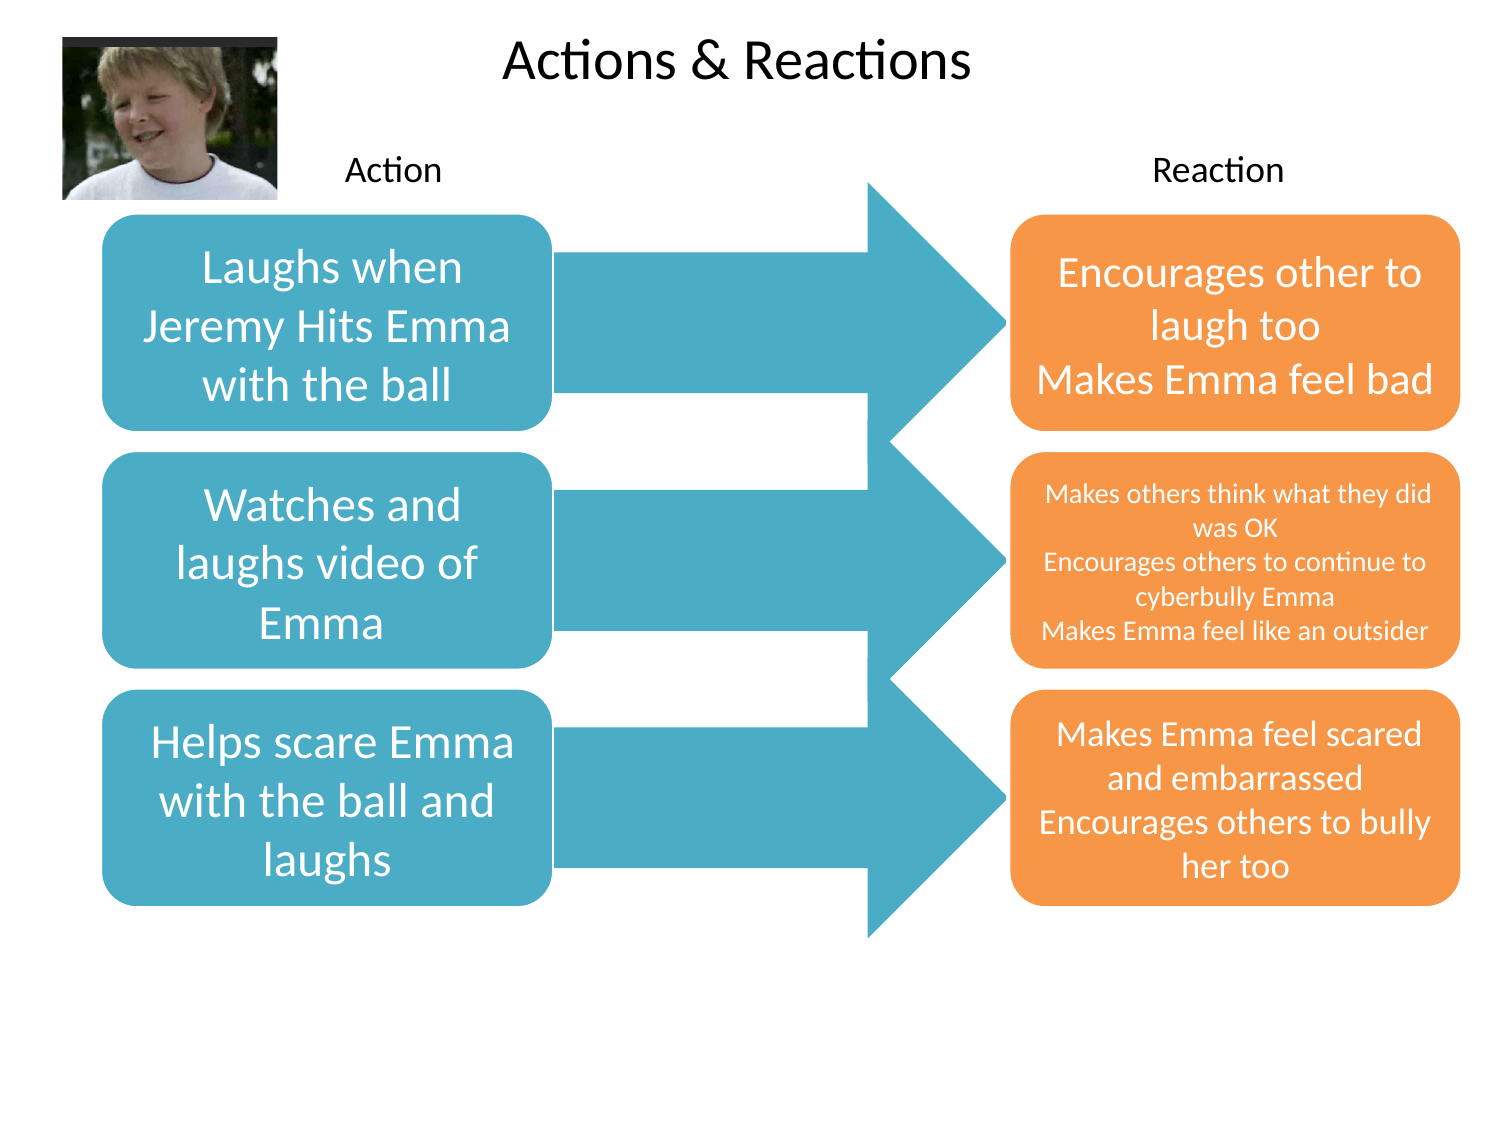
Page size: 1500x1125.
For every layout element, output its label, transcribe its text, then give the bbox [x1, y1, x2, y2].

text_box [99, 687, 1463, 909]
text_box Reaction [1112, 137, 1325, 198]
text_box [99, 212, 1463, 434]
text_box Action [282, 137, 550, 198]
picture [62, 37, 278, 201]
title Actions & Reactions [62, 0, 1413, 150]
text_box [99, 449, 1463, 672]
